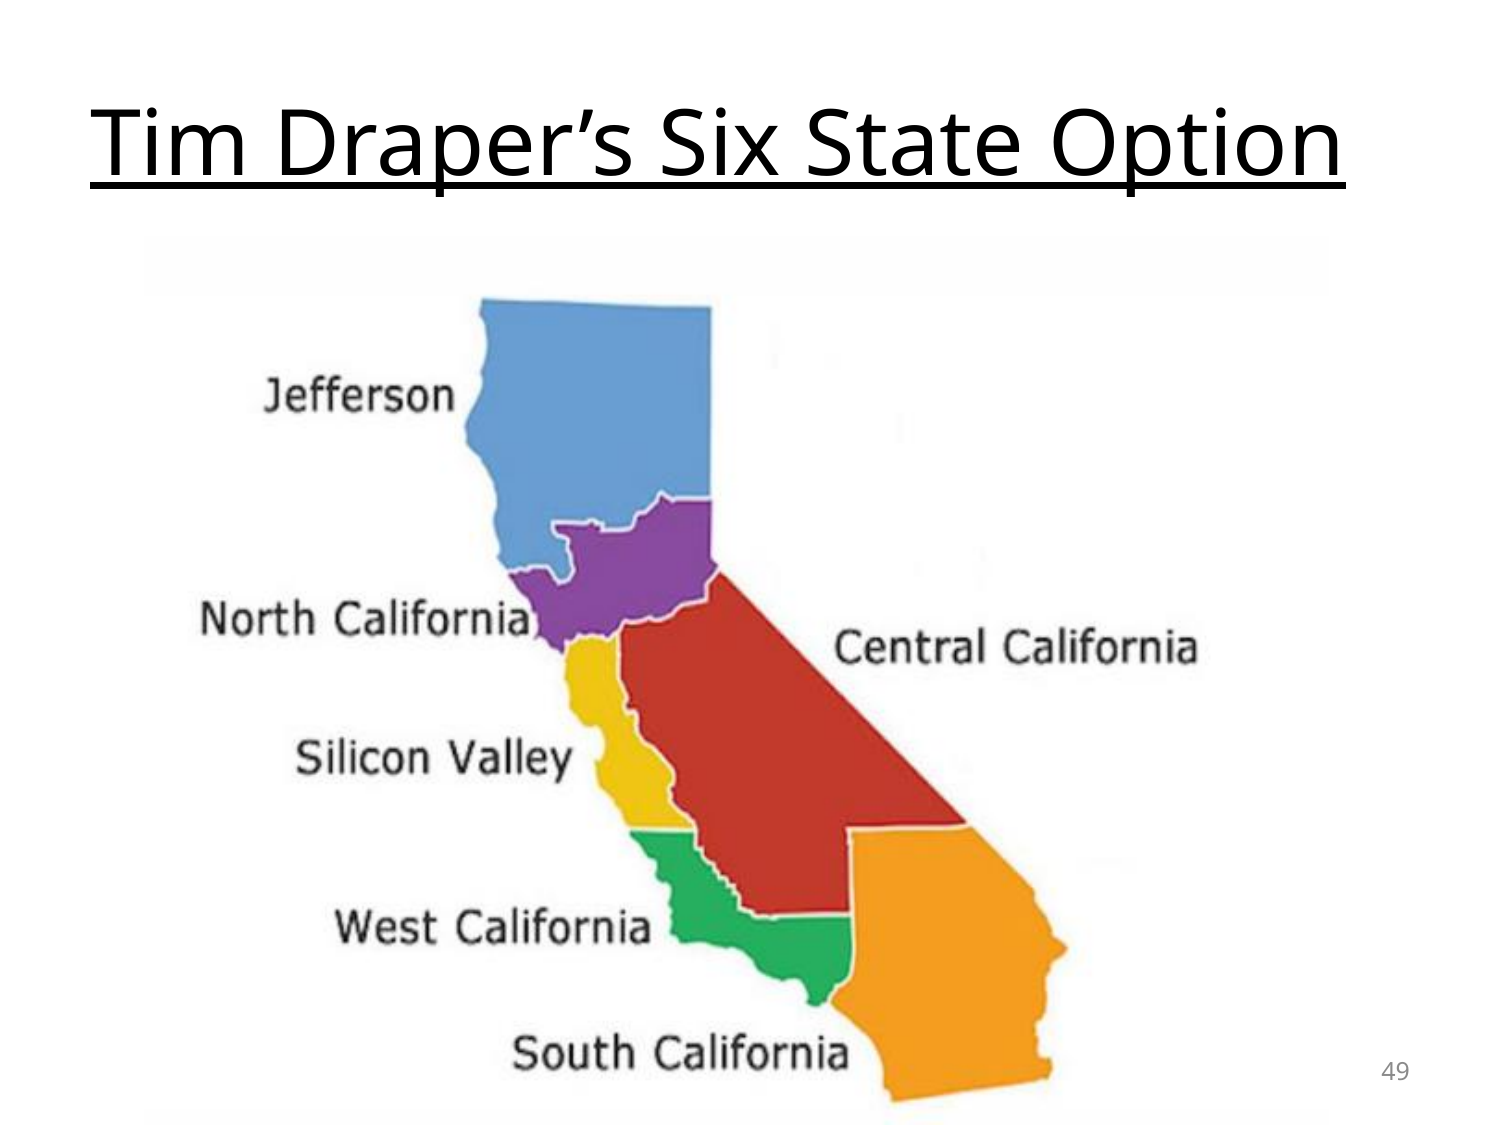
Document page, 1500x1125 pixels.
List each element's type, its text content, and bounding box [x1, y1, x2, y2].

title Tim Draper’s Six State Option [75, 45, 1425, 233]
picture [143, 236, 1329, 1125]
slide_number 49 [1333, 1042, 1425, 1103]
